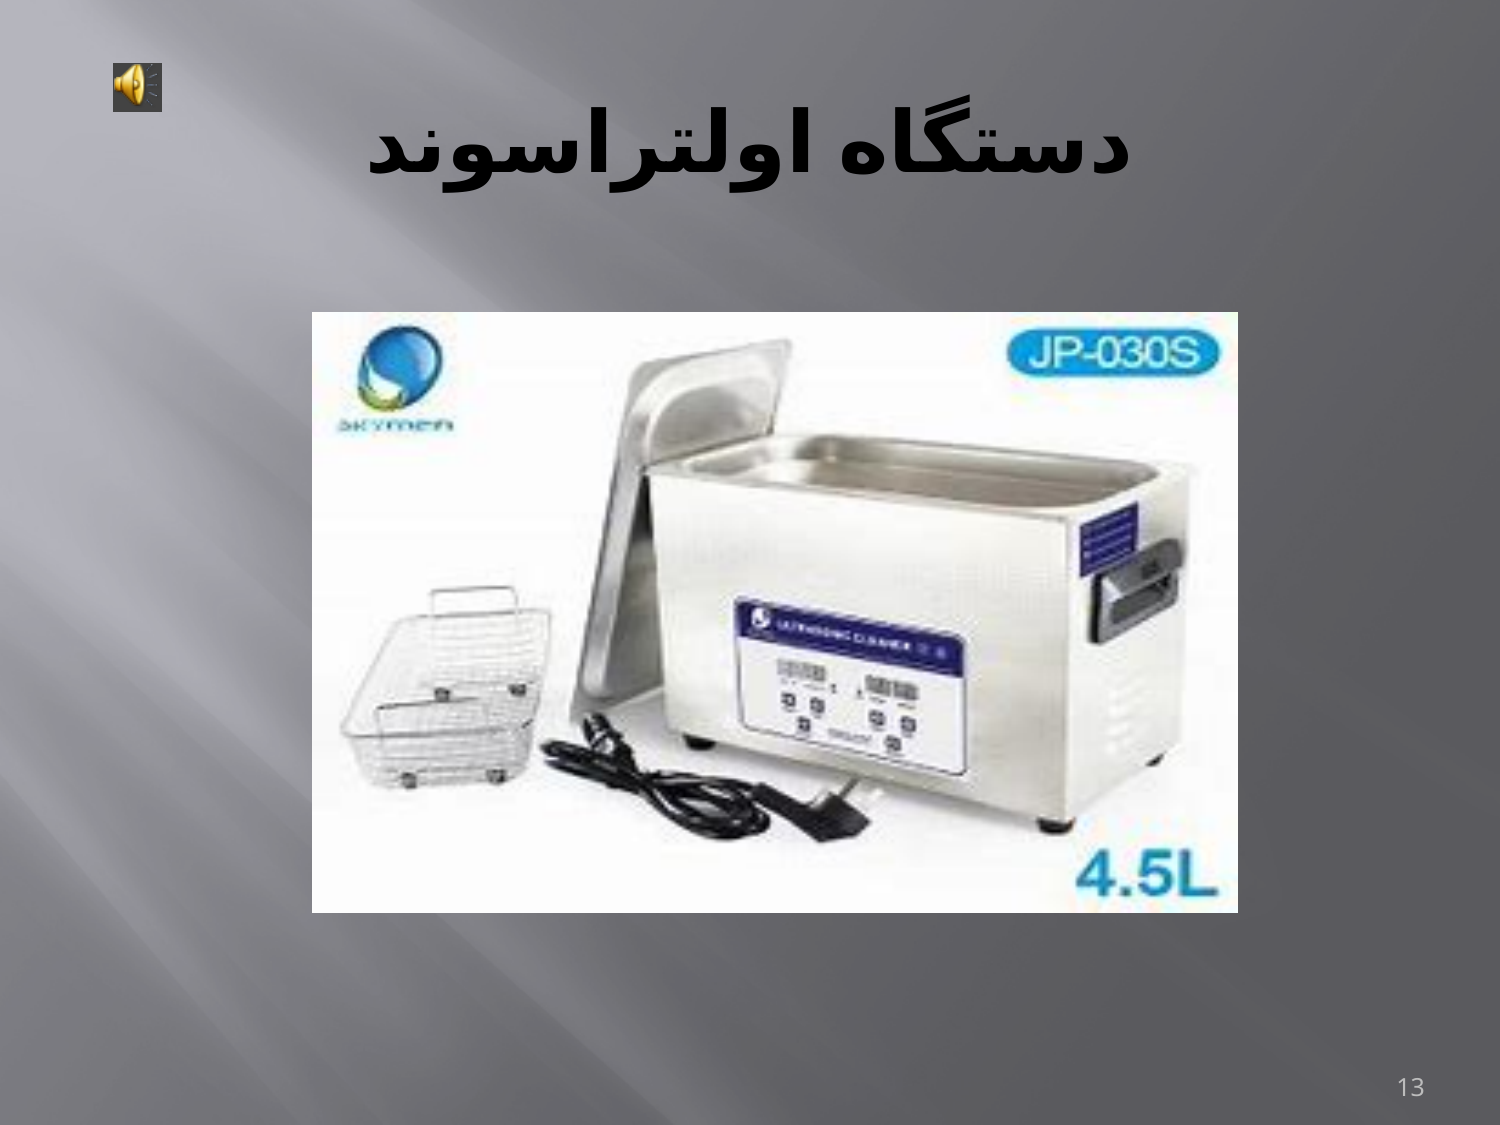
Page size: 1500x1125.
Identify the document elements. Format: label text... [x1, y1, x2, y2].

picture [112, 62, 163, 113]
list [312, 312, 1238, 913]
slide_number 13 [1299, 1052, 1425, 1113]
title دستگاه اولتراسوند [75, 45, 1425, 233]
